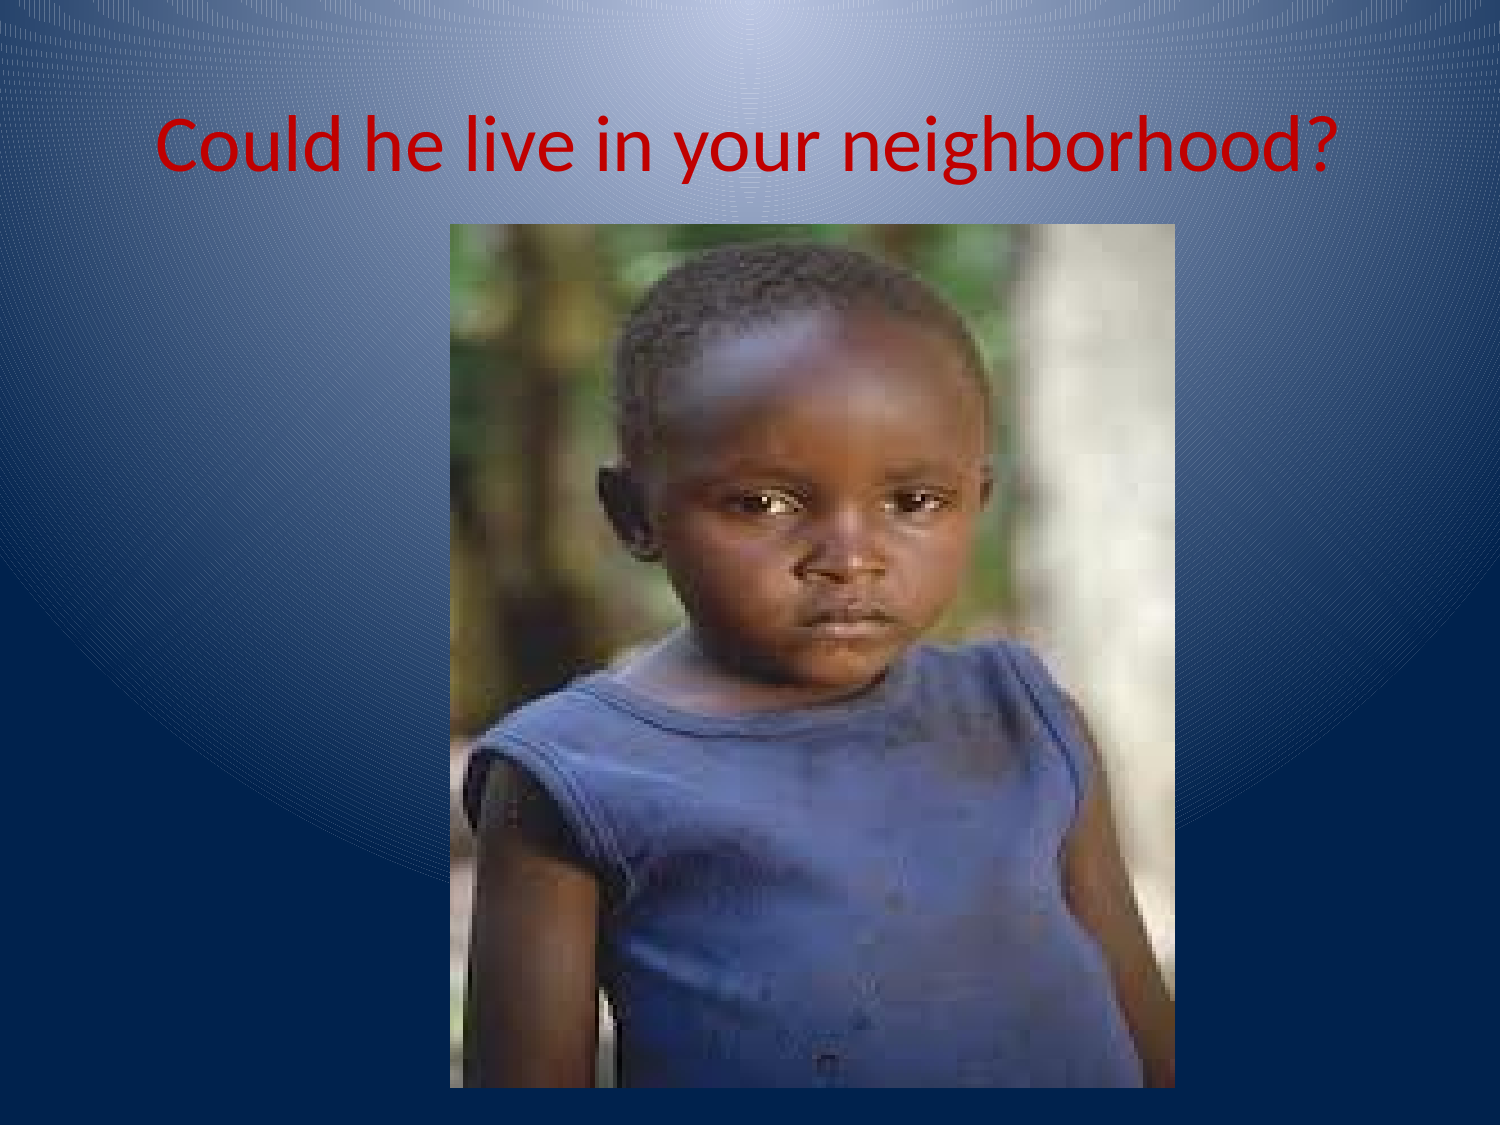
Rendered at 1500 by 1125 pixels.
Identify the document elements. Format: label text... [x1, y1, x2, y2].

title Could he live in your neighborhood? [75, 45, 1425, 233]
picture [449, 224, 1176, 1088]
